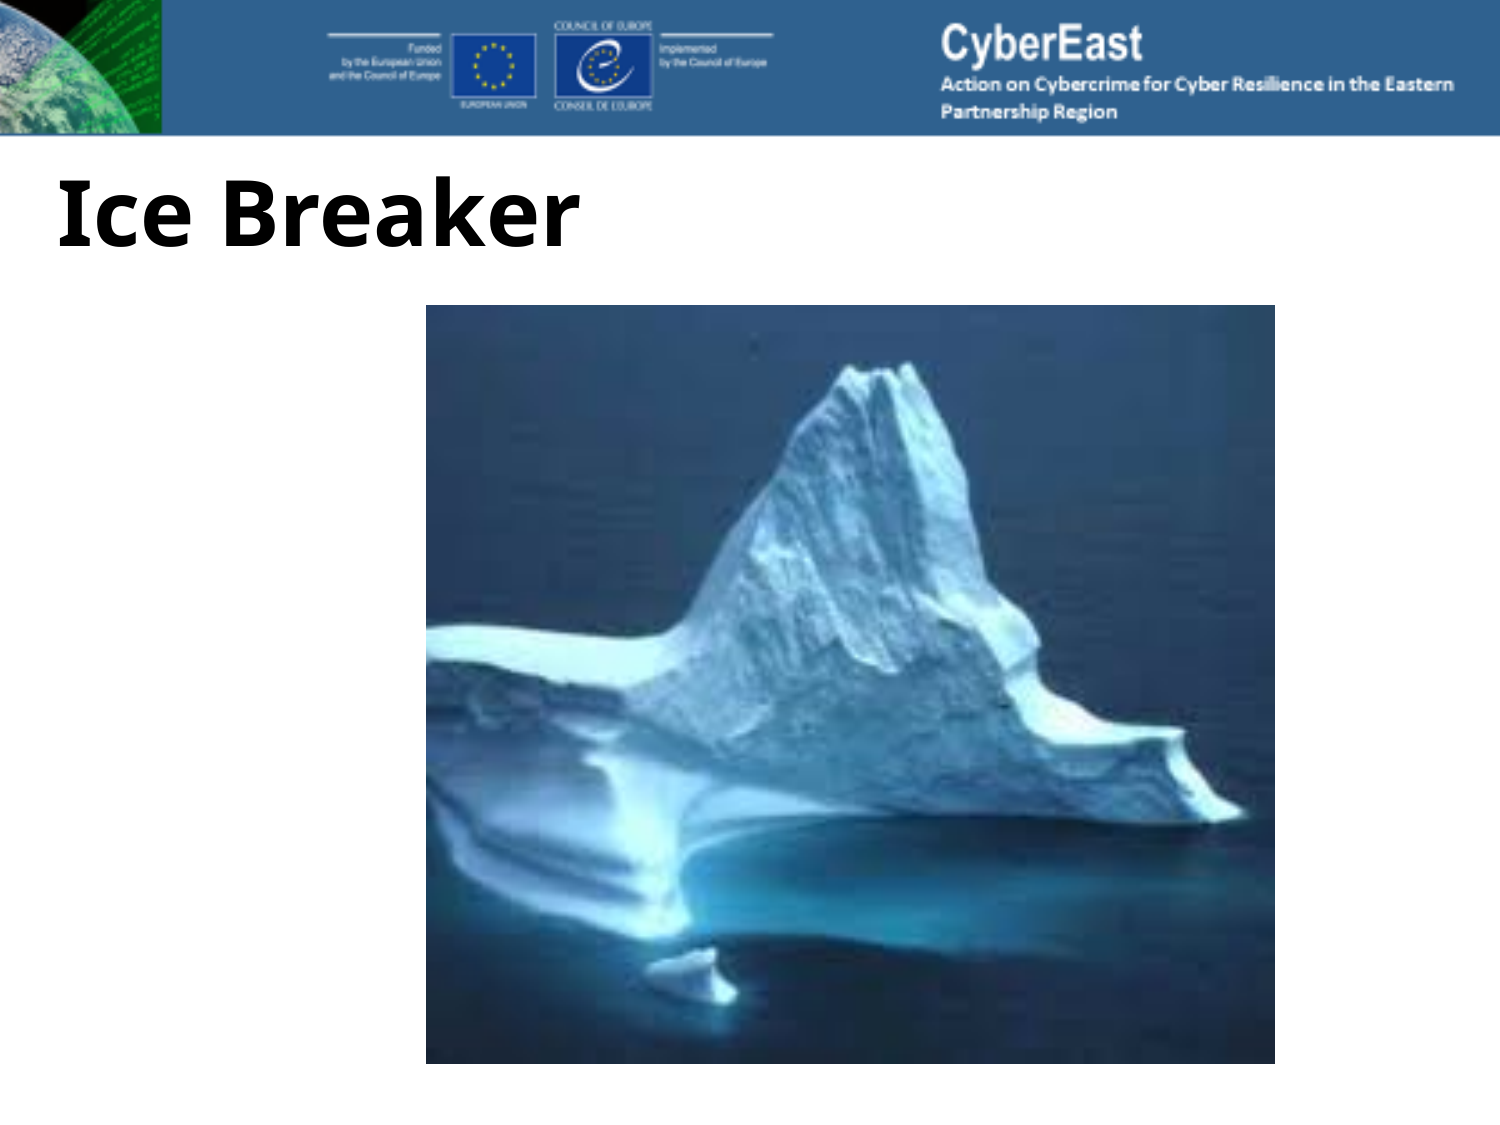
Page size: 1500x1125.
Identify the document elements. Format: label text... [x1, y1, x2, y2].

title Ice Breaker [42, 108, 1337, 326]
picture [0, 0, 1500, 1125]
